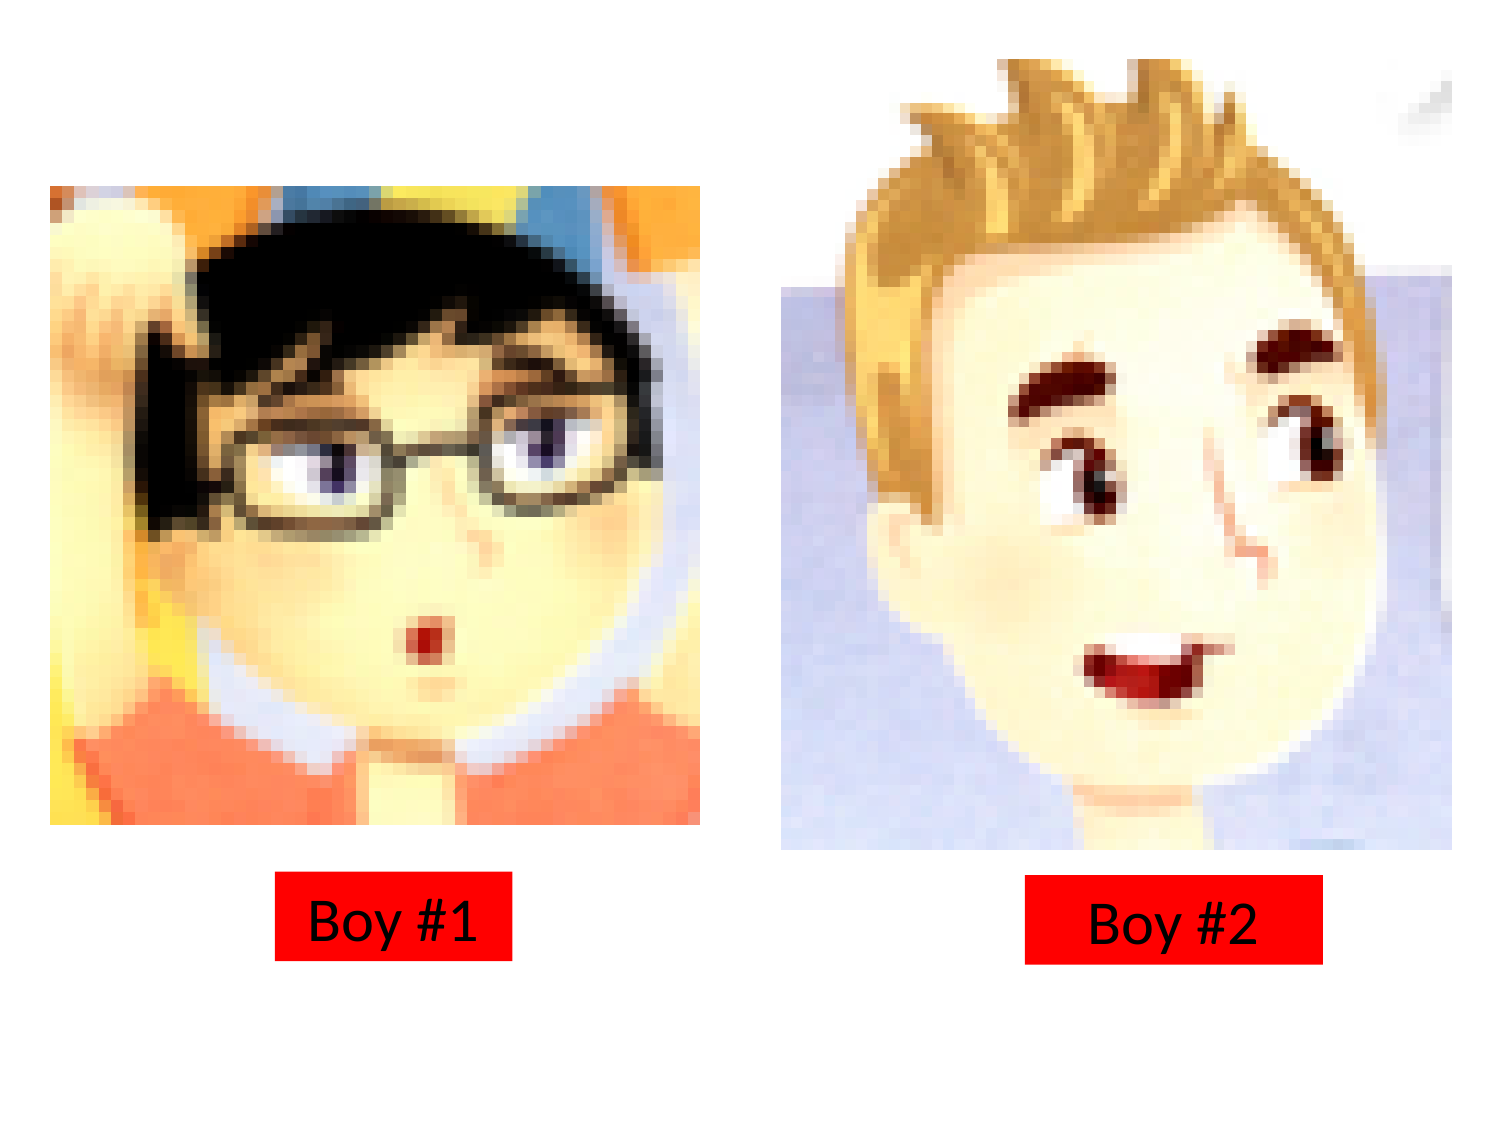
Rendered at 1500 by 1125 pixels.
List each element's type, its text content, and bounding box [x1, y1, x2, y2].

picture [49, 174, 713, 826]
picture [781, 49, 1463, 851]
text_box Boy #2 [1024, 875, 1323, 965]
text_box Boy #1 [274, 871, 513, 962]
